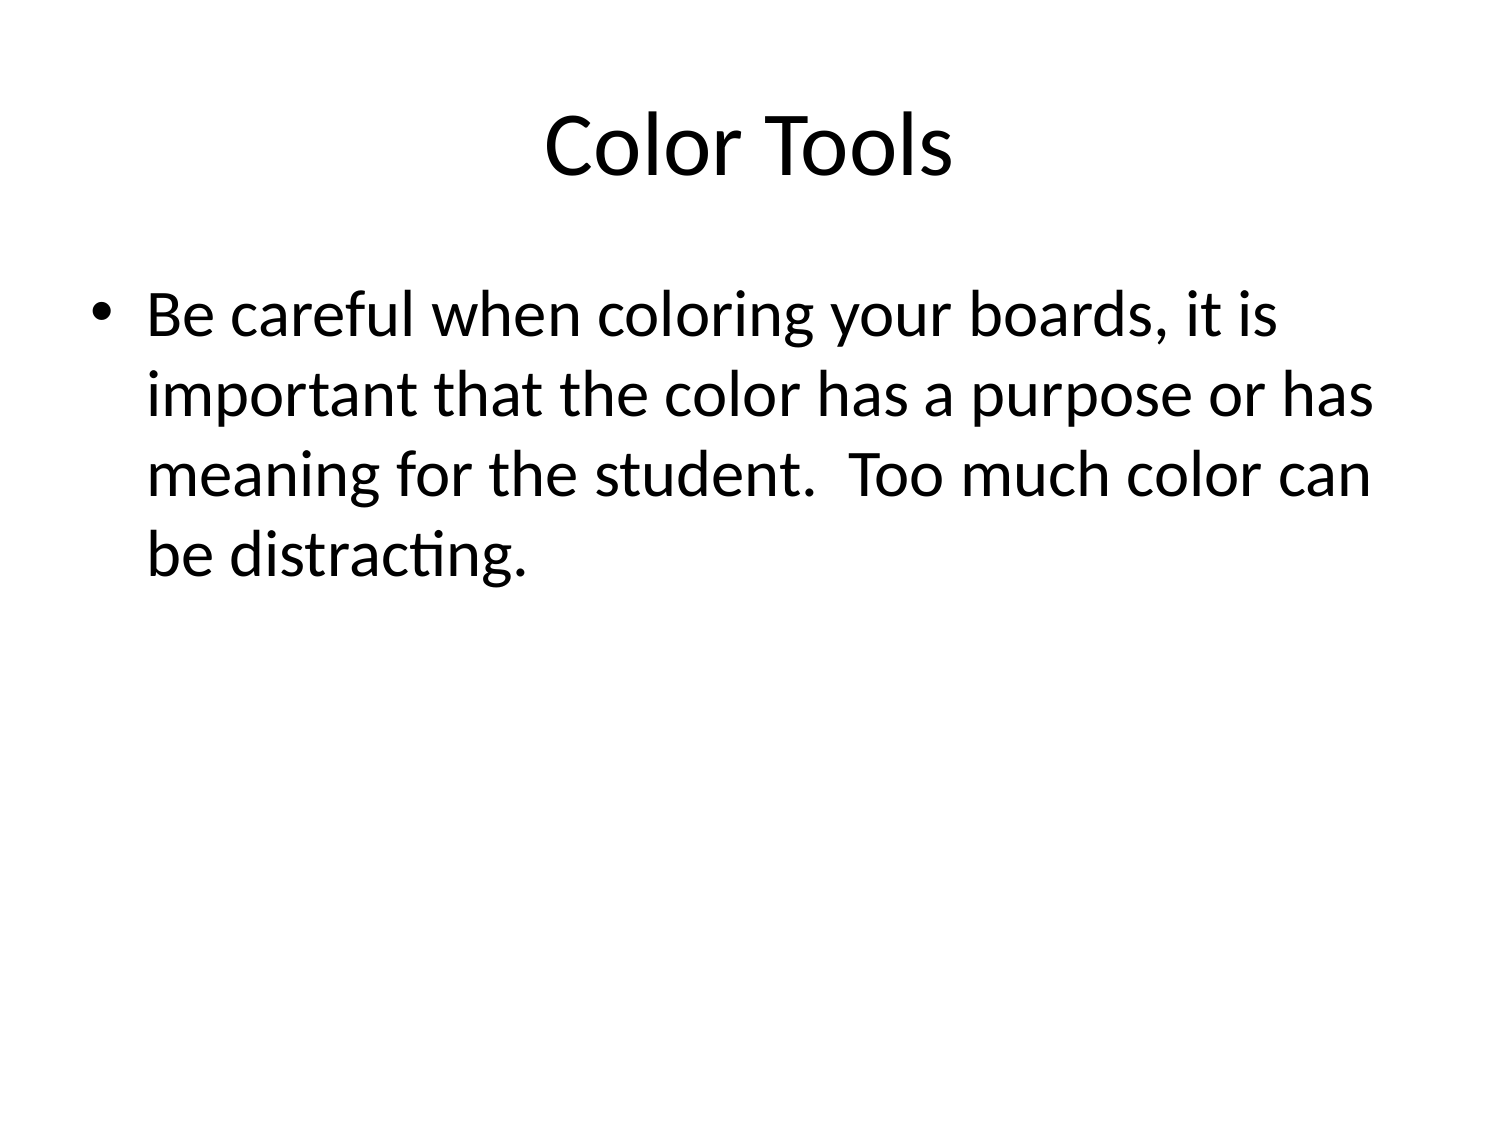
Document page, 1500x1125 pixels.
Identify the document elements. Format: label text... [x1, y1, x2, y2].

list Be careful when coloring your boards, it is important that the color has a purpose or has meaning for the student. Too much color can be distracting. [75, 262, 1425, 1005]
title Color Tools [75, 45, 1425, 233]
